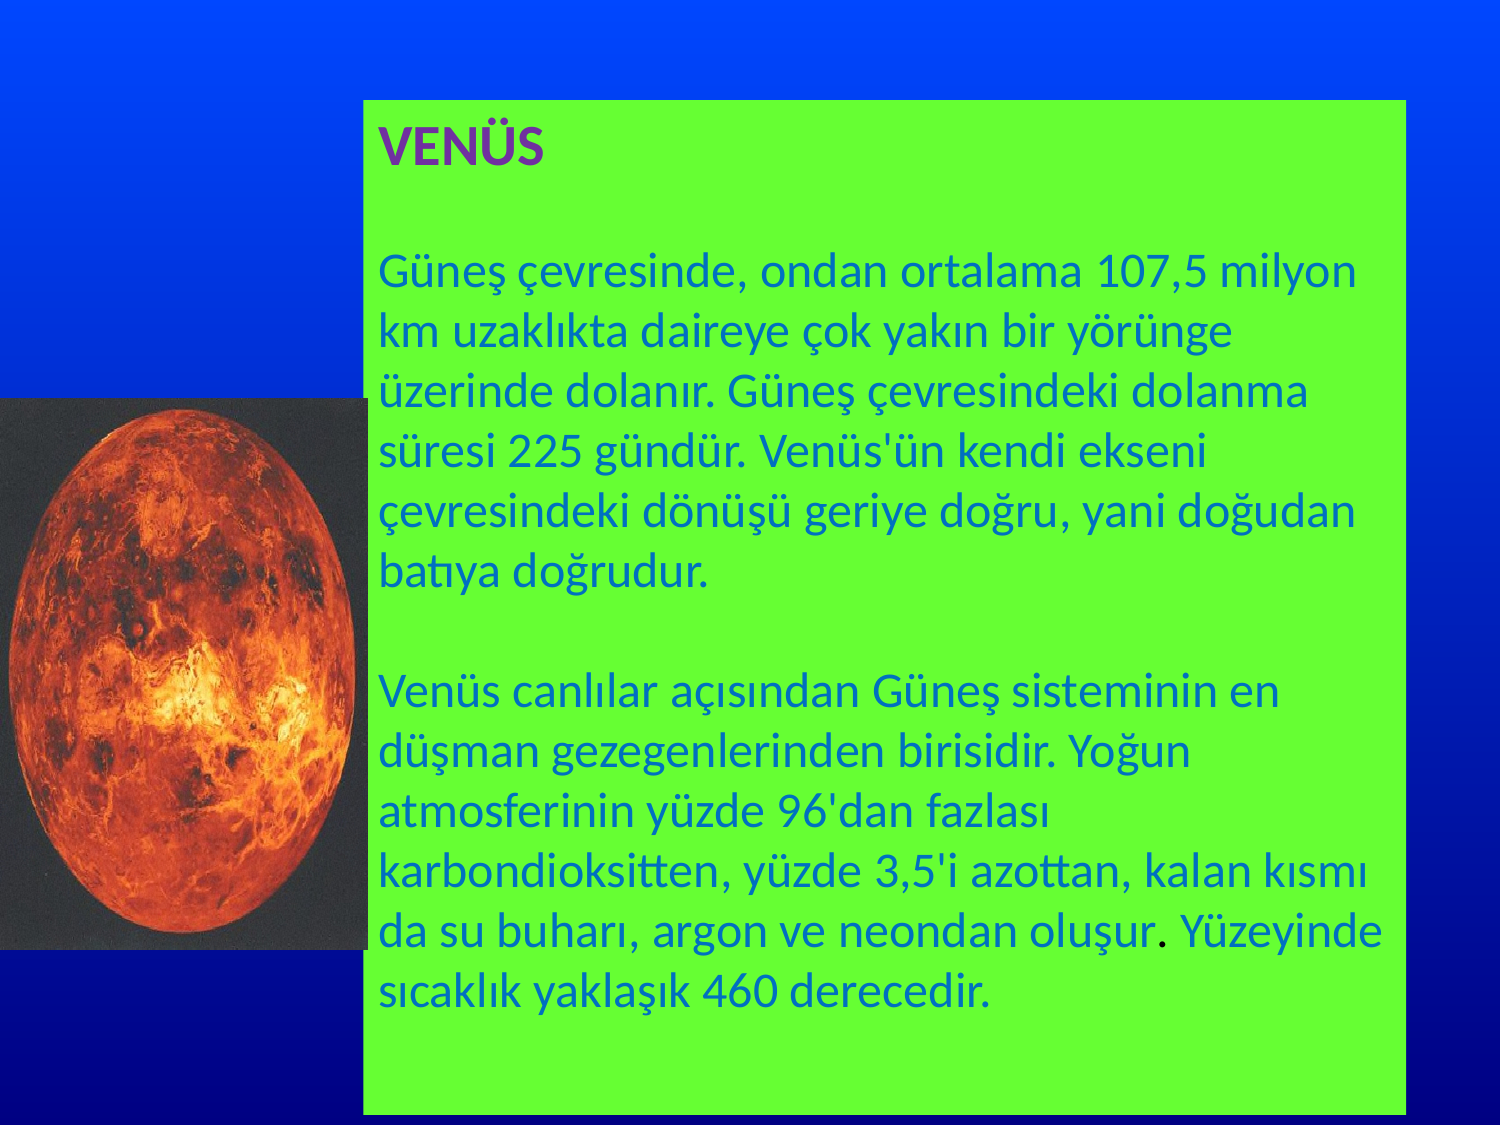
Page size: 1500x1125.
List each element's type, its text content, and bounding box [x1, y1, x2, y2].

text_box VENÜS Güneş çevresinde, ondan ortalama 107,5 milyon km uzaklıkta daireye çok yakın bir yörünge üzerinde dolanır. Güneş çevresindeki dolanma süresi 225 gündür. Venüs'ün kendi ekseni çevresindeki dönüşü geriye doğru, yani doğudan batıya doğrudur. Venüs canlılar açısından Güneş sisteminin en düşman gezegenlerinden birisidir. Yoğun atmosferinin yüzde 96'dan fazlası karbondioksitten, yüzde 3,5'i azottan, kalan kısmı da su buharı, argon ve neondan oluşur. Yüzeyinde sıcaklık yaklaşık 460 derecedir. [363, 100, 1407, 1115]
picture [0, 398, 368, 950]
